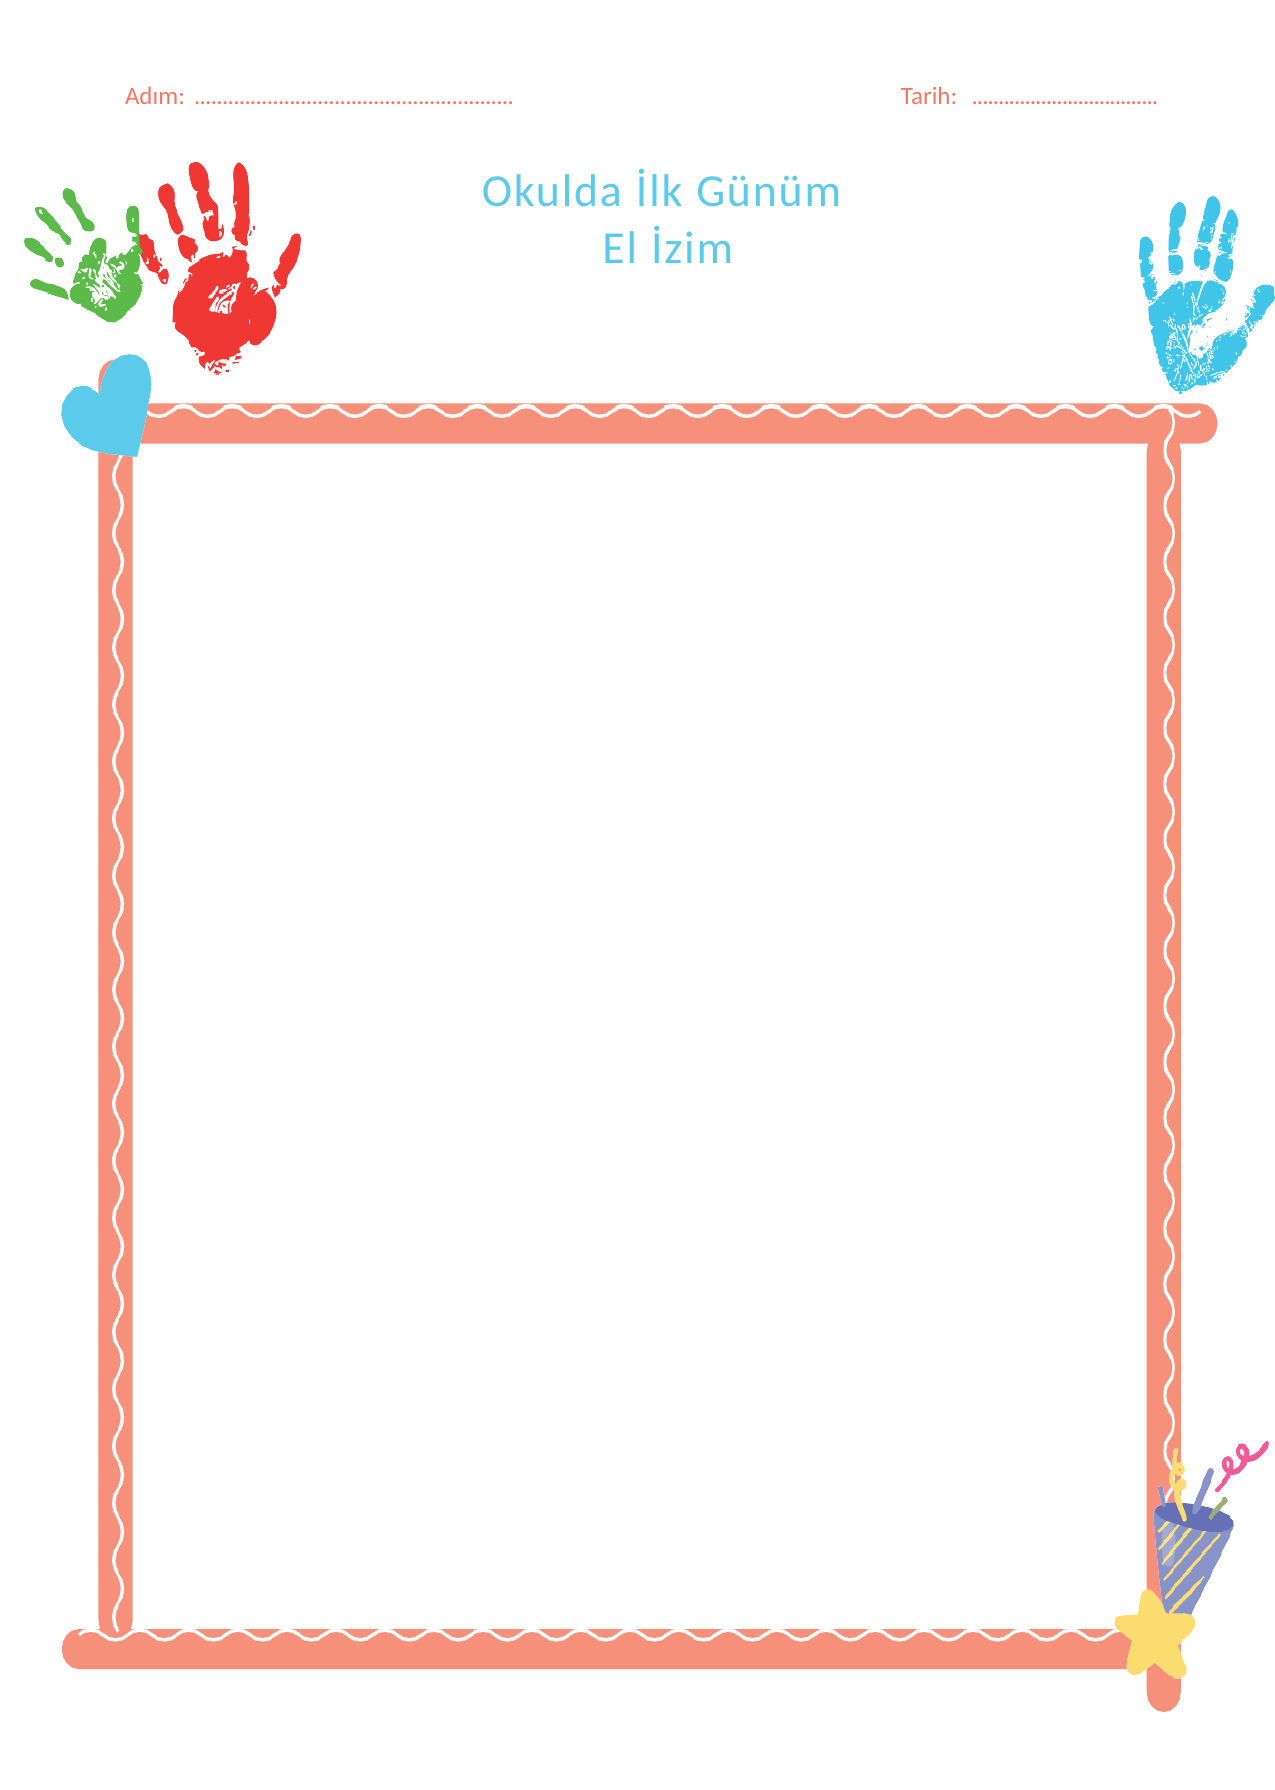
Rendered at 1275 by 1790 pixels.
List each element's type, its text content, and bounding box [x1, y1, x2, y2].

text_box Adım: ......................................................... Bugün Kendimi [122, 77, 720, 159]
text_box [24, 162, 1275, 1713]
text_box Tarih: ................................... [898, 77, 1171, 110]
